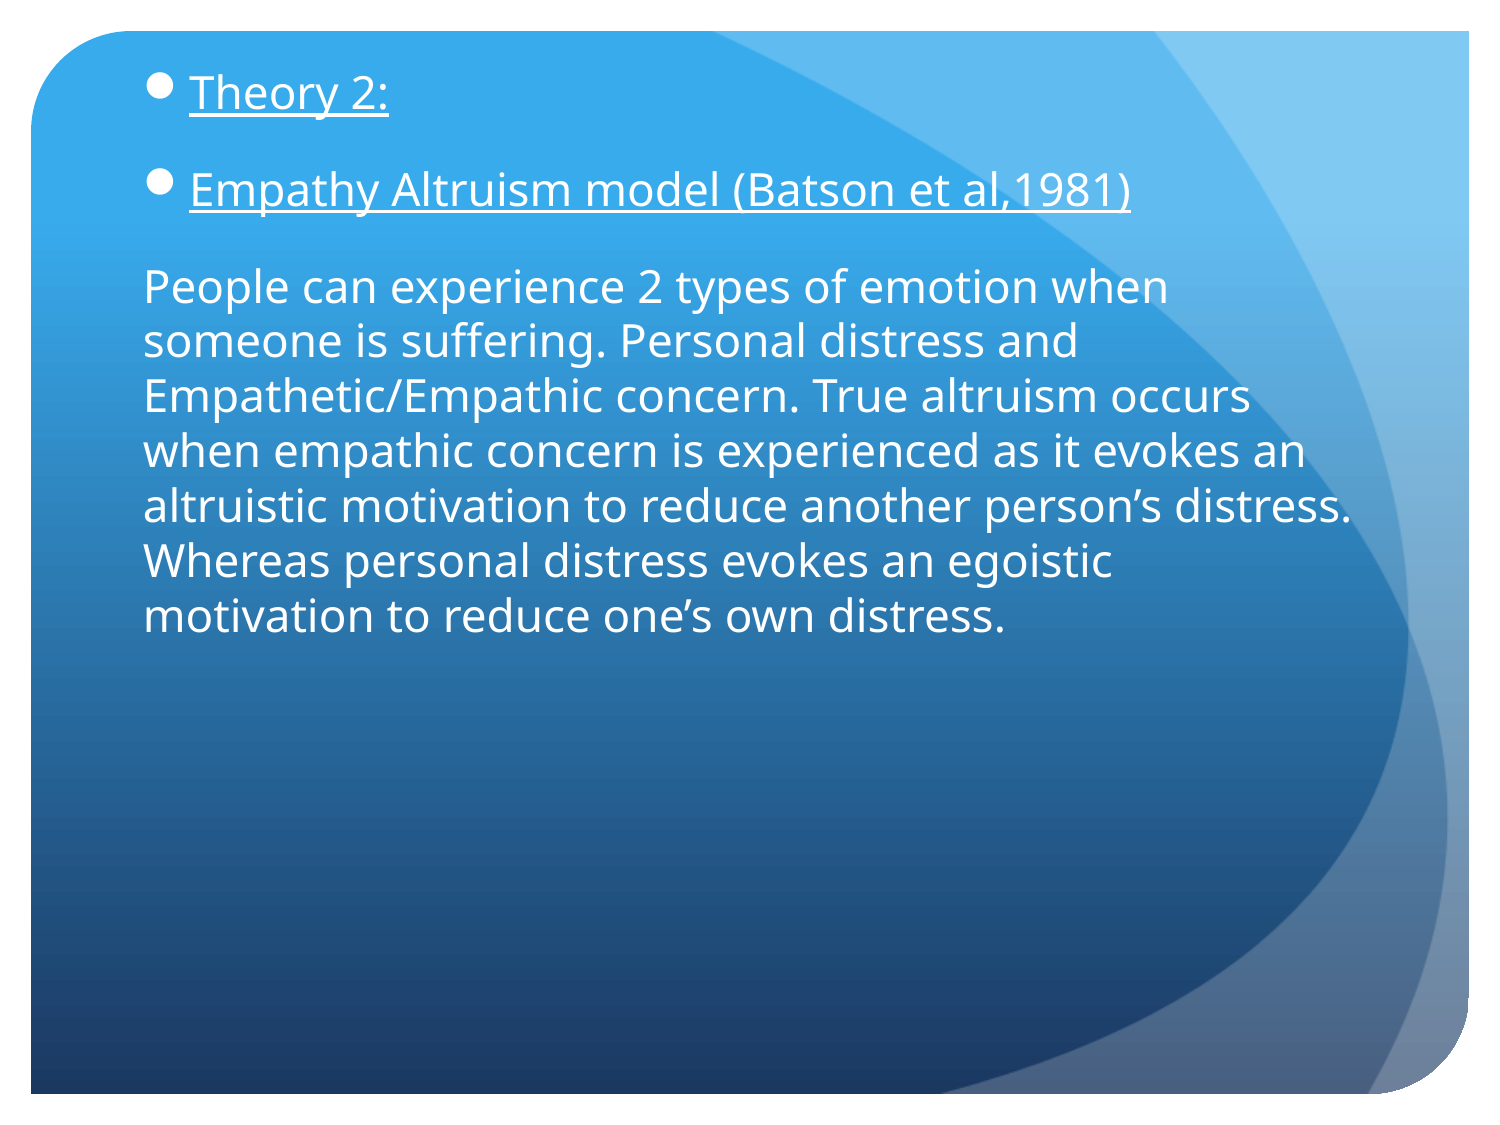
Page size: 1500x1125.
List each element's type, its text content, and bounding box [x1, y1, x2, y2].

list Theory 2: Empathy Altruism model (Batson et al,1981) People can experience 2 types of emotion when someone is suffering. Personal distress and Empathetic/Empathic concern. True altruism occurs when empathic concern is experienced as it evokes an altruistic motivation to reduce another person’s distress. Whereas personal distress evokes an egoistic motivation to reduce one’s own distress. [127, 56, 1372, 1029]
picture [24, 30, 1473, 1094]
